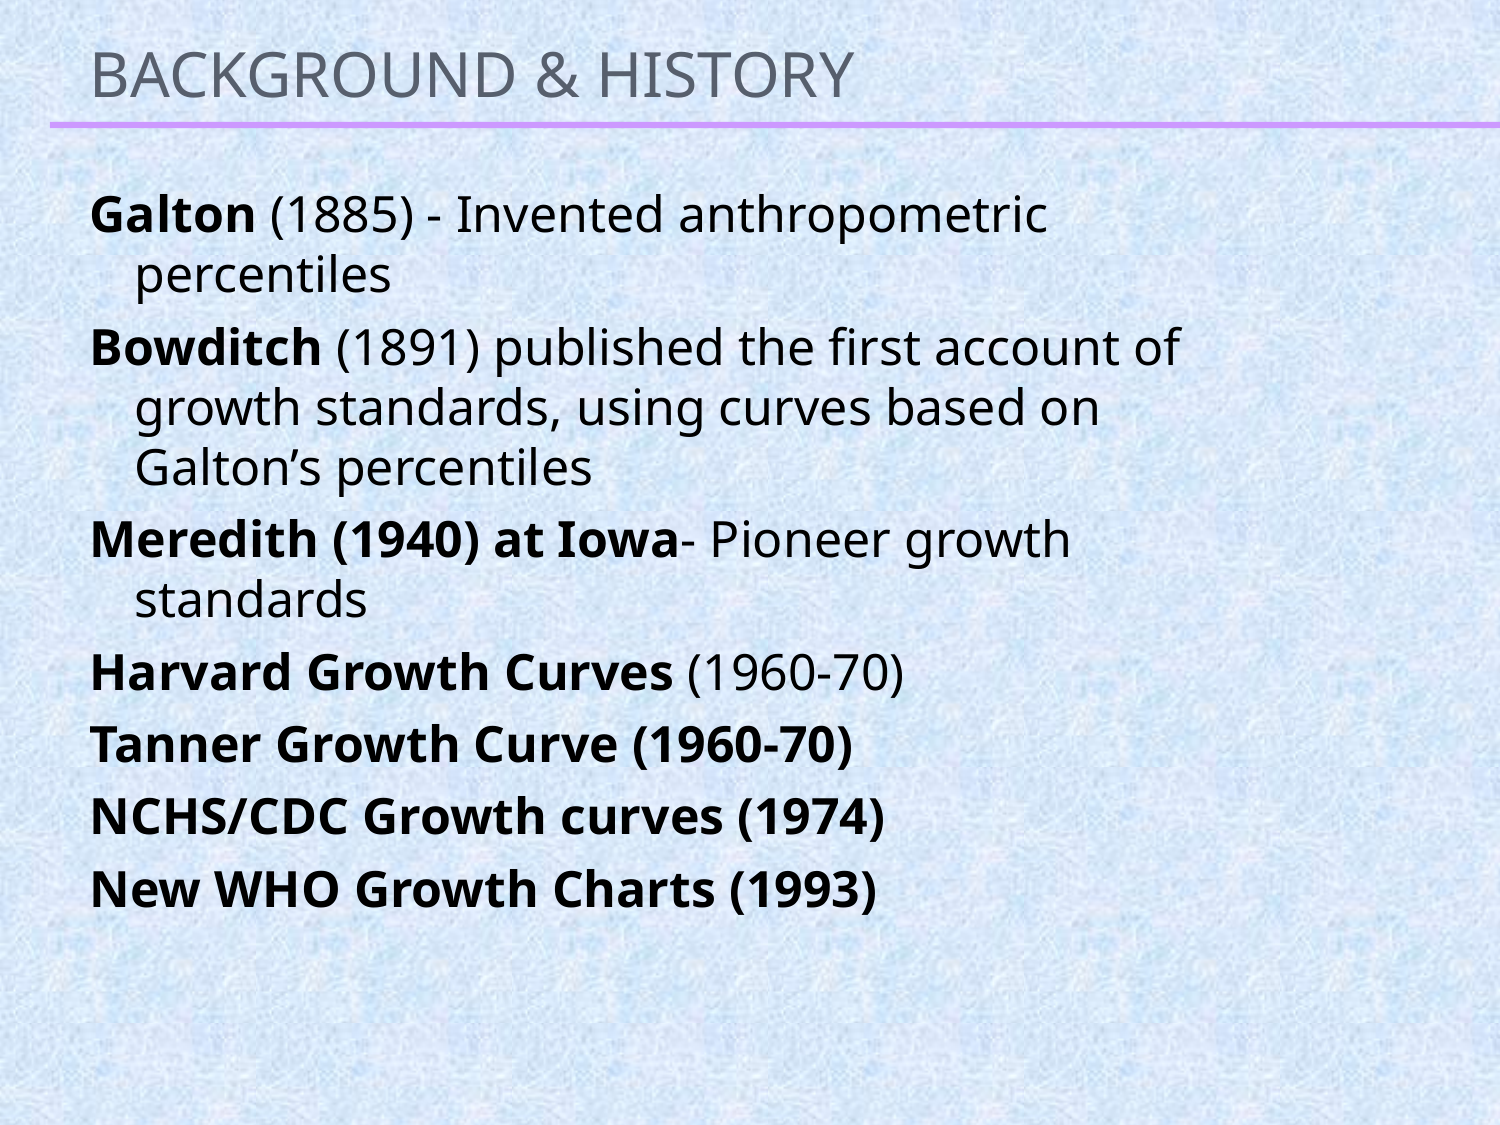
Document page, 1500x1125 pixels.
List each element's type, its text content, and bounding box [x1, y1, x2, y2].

picture [0, 0, 1500, 1125]
list Galton (1885) - Invented anthropometric percentiles Bowditch (1891) published the first account of growth standards, using curves based on Galton’s percentiles Meredith (1940) at Iowa- Pioneer growth standards Harvard Growth Curves (1960-70) Tanner Growth Curve (1960-70) NCHS/CDC Growth curves (1974) New WHO Growth Charts (1993) [75, 174, 1300, 1062]
title Background & History [75, 0, 1300, 118]
